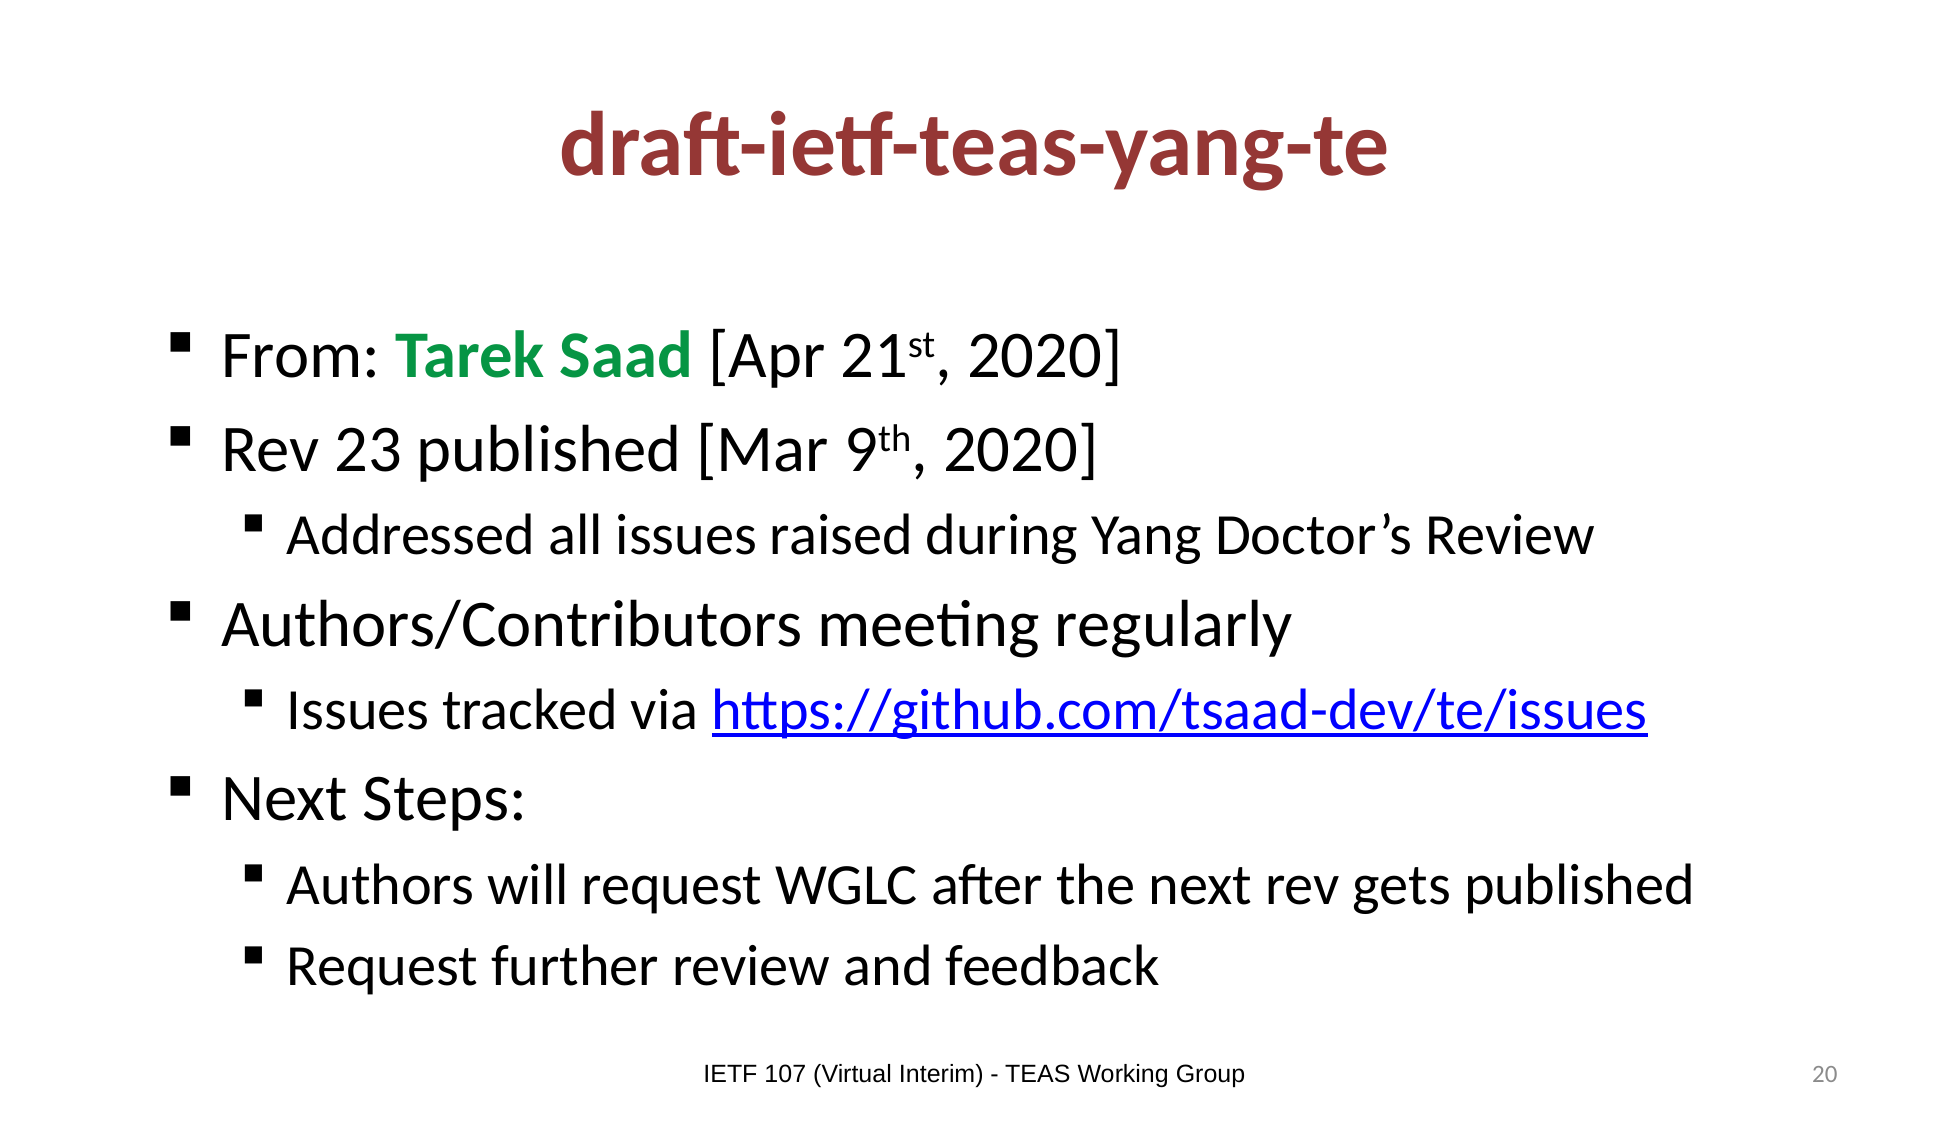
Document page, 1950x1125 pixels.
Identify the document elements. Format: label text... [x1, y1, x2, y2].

text_box From: Tarek Saad [Apr 21st, 2020] Rev 23 published [Mar 9th, 2020] Addressed all issues raised during Yang Doctor’s Review Authors/Contributors meeting regularly Issues tracked via https://github.com/tsaad-dev/te/issues Next Steps: Authors will request WGLC after the next rev gets published Request further review and feedback [149, 303, 1905, 1046]
title draft-ietf-teas-yang-te [97, 45, 1853, 233]
footer IETF 107 (Virtual Interim) - TEAS Working Group [666, 1046, 1284, 1103]
slide_number 20 [1397, 1046, 1853, 1103]
